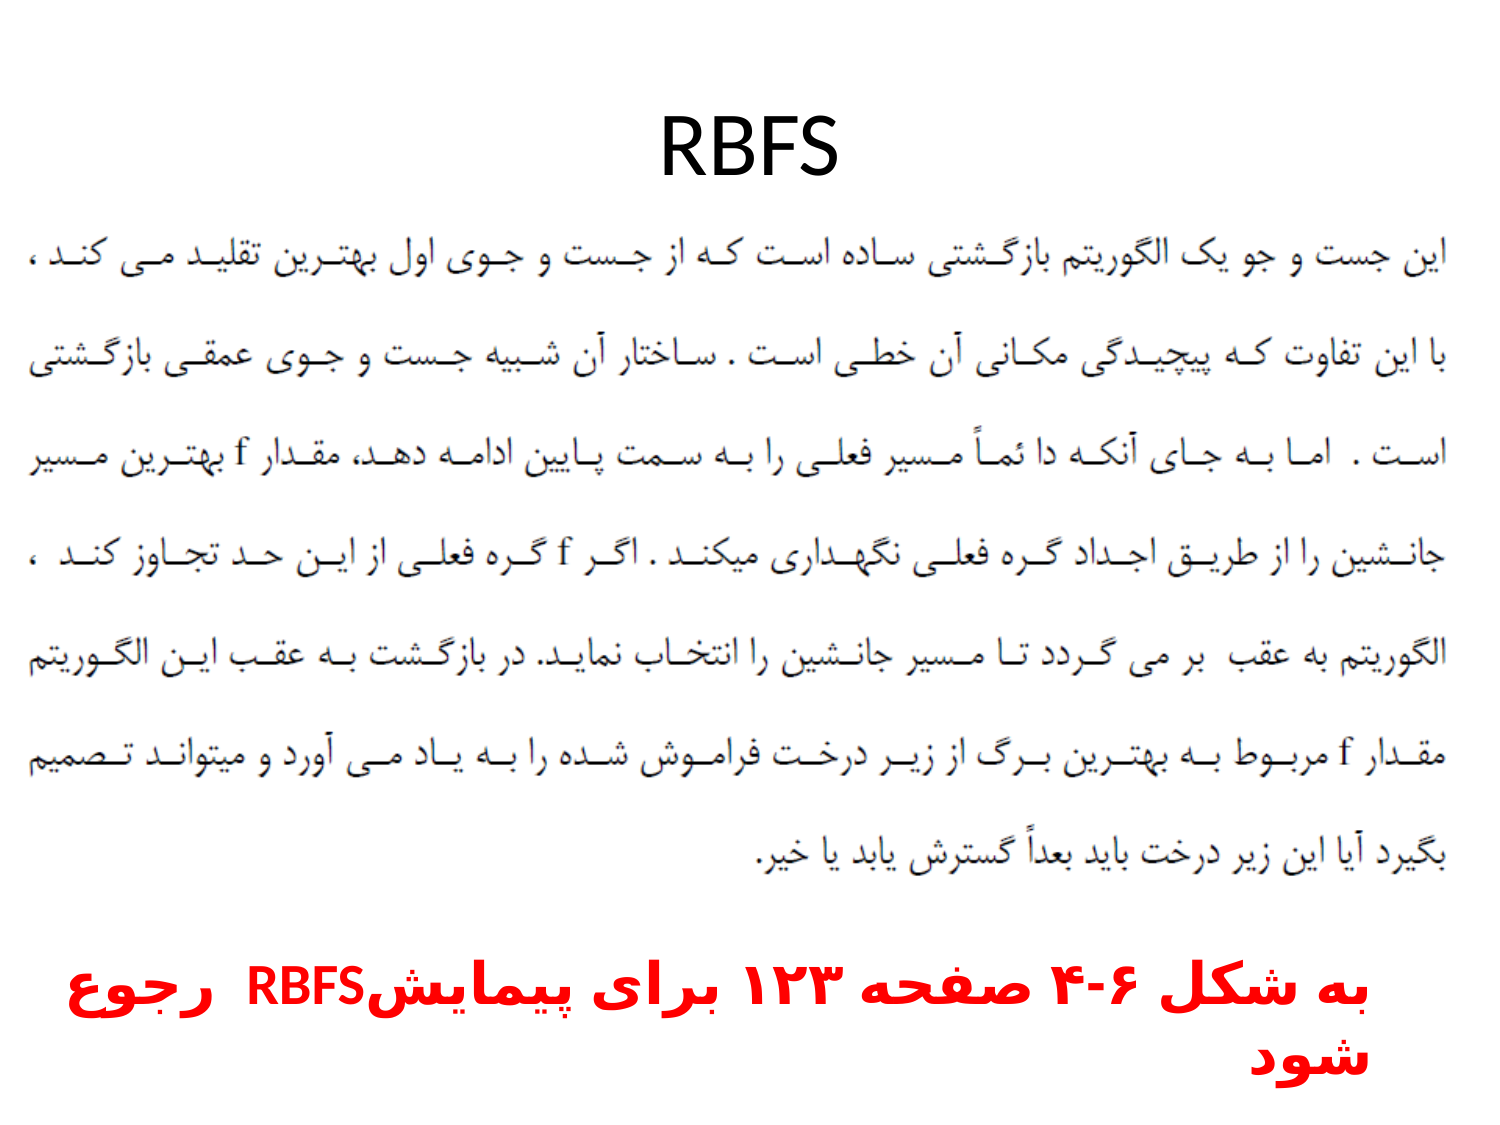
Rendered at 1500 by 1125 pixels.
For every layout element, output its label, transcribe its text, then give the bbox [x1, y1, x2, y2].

picture [0, 209, 1500, 916]
text_box به شکل ۶-۴ صفحه ۱۲۳ برای پیمایشRBFS رجوع شود [37, 939, 1388, 1094]
title RBFS [75, 45, 1425, 208]
